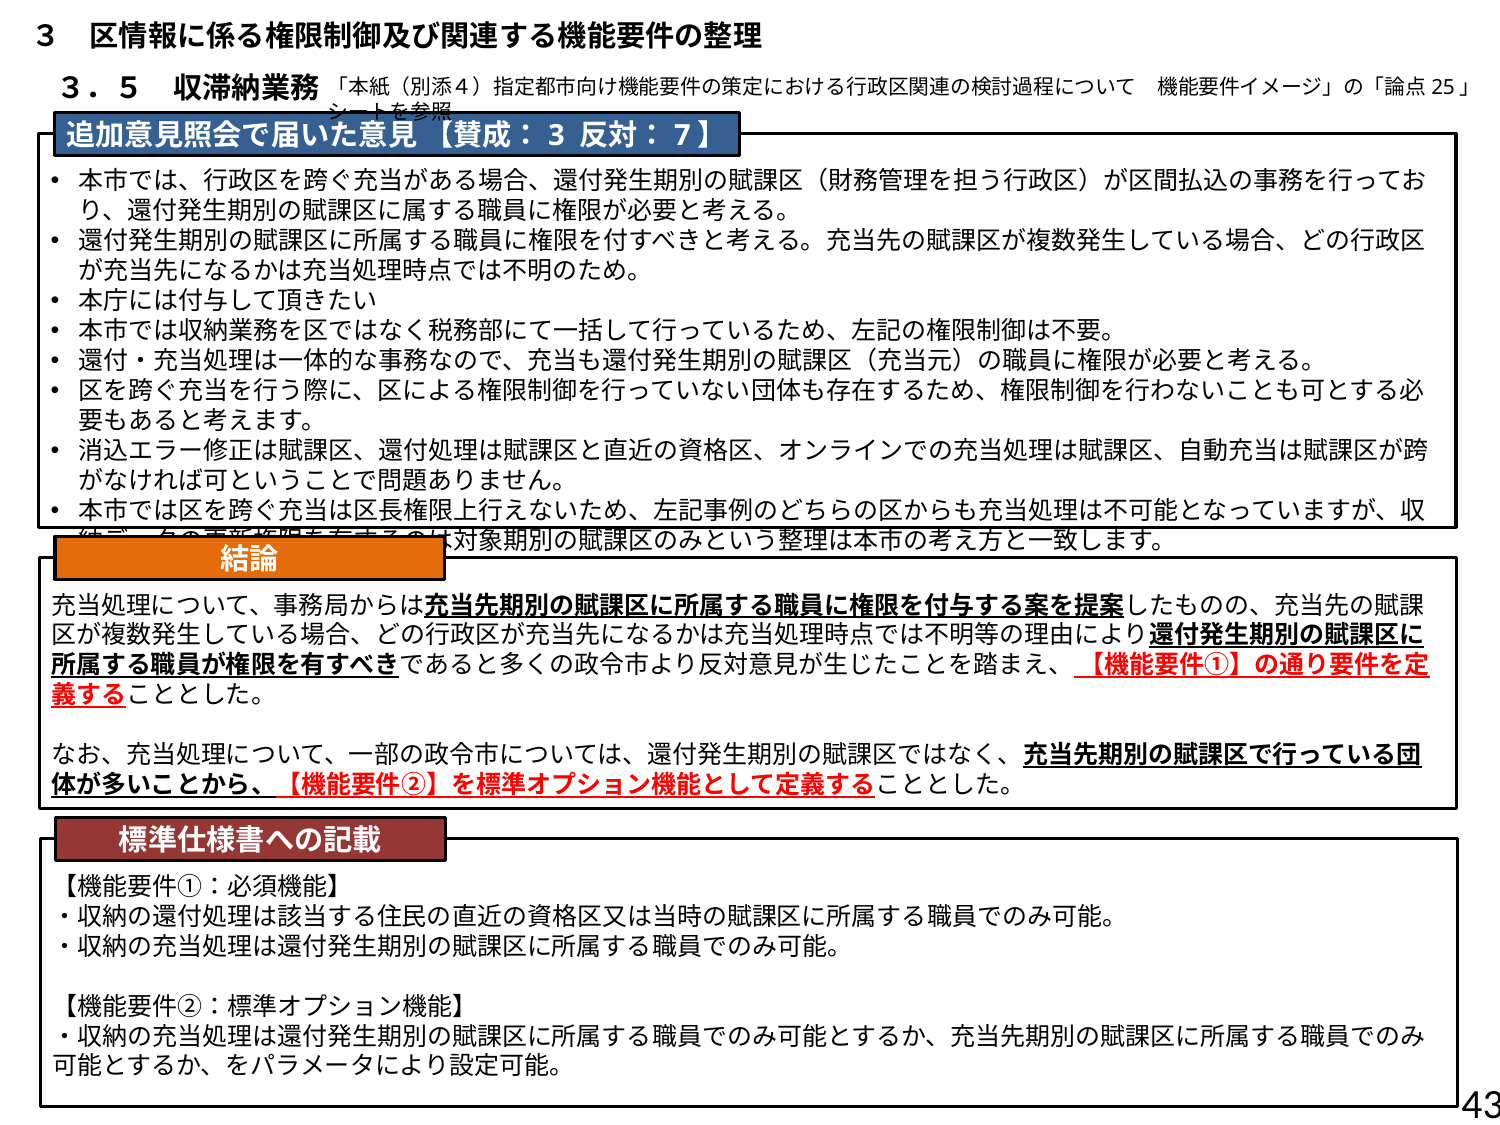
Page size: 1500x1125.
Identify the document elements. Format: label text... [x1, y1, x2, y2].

text_box 本市では、行政区を跨ぐ充当がある場合、還付発生期別の賦課区（財務管理を担う行政区）が区間払込の事務を行っており、還付発生期別の賦課区に属する職員に権限が必要と考える。 還付発生期別の賦課区に所属する職員に権限を付すべきと考える。充当先の賦課区が複数発生している場合、どの行政区が充当先になるかは充当処理時点では不明のため。 本庁には付与して頂きたい 本市では収納業務を区ではなく税務部にて一括して行っているため、左記の権限制御は不要。 還付・充当処理は一体的な事務なので、充当も還付発生期別の賦課区（充当元）の職員に権限が必要と考える。 区を跨ぐ充当を行う際に、区による権限制御を行っていない団体も存在するため、権限制御を行わないことも可とする必要もあると考えます。 消込エラー修正は賦課区、還付処理は賦課区と直近の資格区、オンラインでの充当処理は賦課区、自動充当は賦課区が跨がなければ可ということで問題ありません。 本市では区を跨ぐ充当は区長権限上行えないため、左記事例のどちらの区からも充当処理は不可能となっていますが、収納データの更新権限を有するのは対象期別の賦課区のみという整理は本市の考え方と一致します。 [38, 133, 1457, 528]
text_box 充当処理について、事務局からは充当先期別の賦課区に所属する職員に権限を付与する案を提案したものの、充当先の賦課区が複数発生している場合、どの行政区が充当先になるかは充当処理時点では不明等の理由により還付発生期別の賦課区に所属する職員が権限を有すべきであると多くの政令市より反対意見が生じたことを踏まえ、 【機能要件①】の通り要件を定義することとした。 なお、充当処理について、一部の政令市については、還付発生期別の賦課区ではなく、充当先期別の賦課区で行っている団体が多いことから、【機能要件②】を標準オプション機能として定義することとした。 [39, 557, 1457, 809]
text_box 標準仕様書への記載 [54, 816, 448, 863]
text_box ３．５ 収滞納業務 [41, 54, 1465, 100]
text_box 「本紙（別添４）指定都市向け機能要件の策定における行政区関連の検討過程について 機能要件イメージ」の「論点25」シートを参照 [312, 58, 1500, 114]
text_box ３ 区情報に係る権限制御及び関連する機能要件の整理 [16, 2, 1440, 49]
text_box 結論 [53, 534, 447, 581]
slide_number 42 [1168, 1071, 1500, 1125]
text_box 【機能要件①：必須機能】 ・収納の還付処理は該当する住民の直近の資格区又は当時の賦課区に所属する職員でのみ可能。 ・収納の充当処理は還付発生期別の賦課区に所属する職員でのみ可能。 【機能要件②：標準オプション機能】 ・収納の充当処理は還付発生期別の賦課区に所属する職員でのみ可能とするか、充当先期別の賦課区に所属する職員でのみ可能とするか、をパラメータにより設定可能。 [40, 838, 1458, 1107]
text_box 追加意見照会で届いた意見 【賛成：3 反対：7】 [52, 110, 741, 157]
